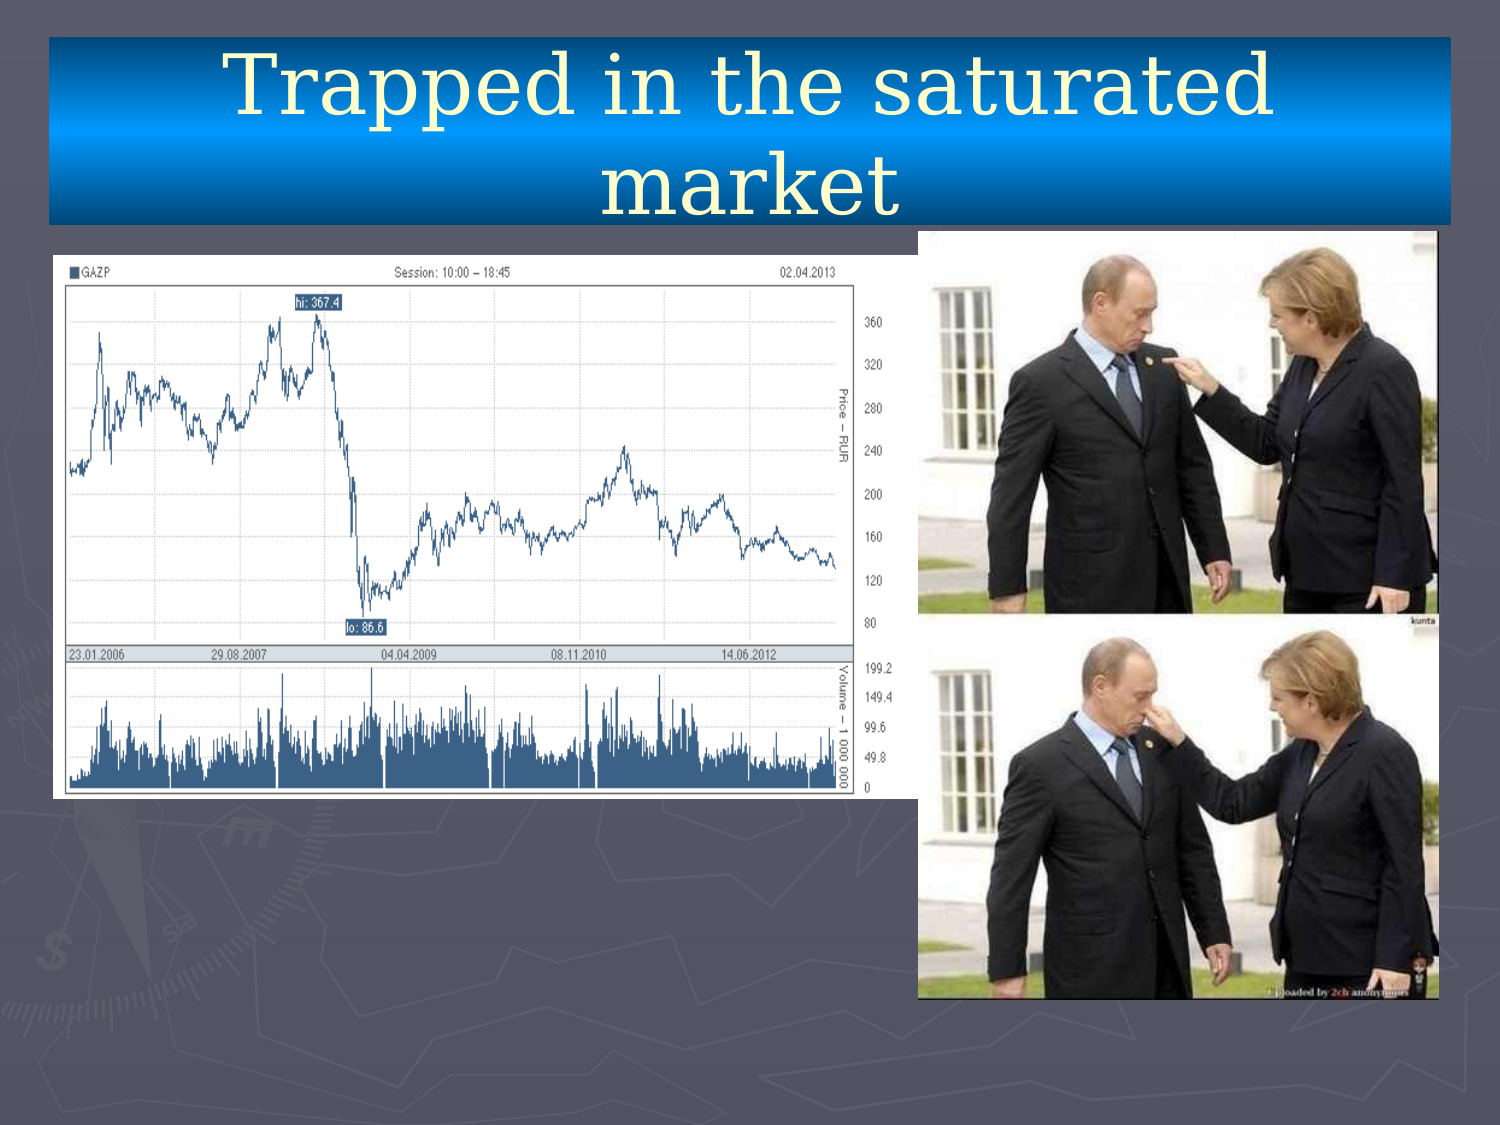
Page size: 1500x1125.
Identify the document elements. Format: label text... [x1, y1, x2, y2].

title Trapped in the saturated market [49, 37, 1451, 226]
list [918, 231, 1439, 1000]
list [52, 255, 913, 799]
